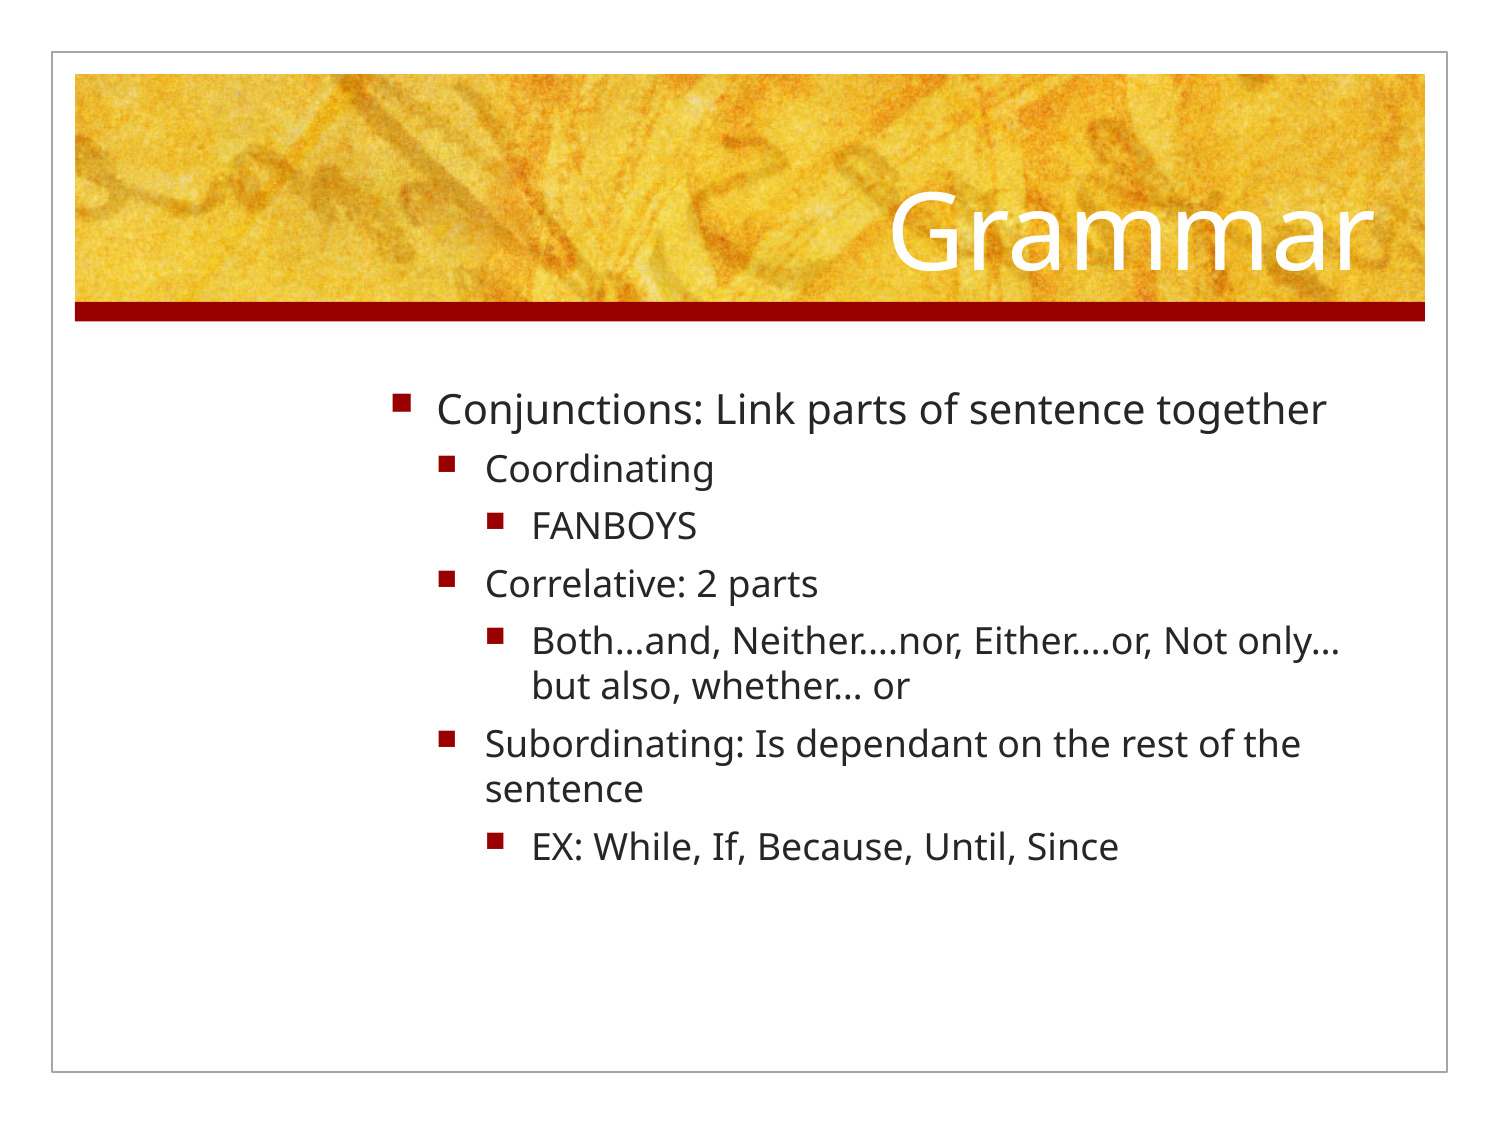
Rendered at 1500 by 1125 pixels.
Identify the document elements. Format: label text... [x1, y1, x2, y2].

title Grammar [108, 74, 1392, 292]
picture [75, 74, 1425, 301]
list Conjunctions: Link parts of sentence together Coordinating FANBOYS Correlative: 2 parts Both…and, Neither….nor, Either….or, Not only… but also, whether… or Subordinating: Is dependant on the rest of the sentence EX: While, If, Because, Until, Since [375, 375, 1392, 1005]
